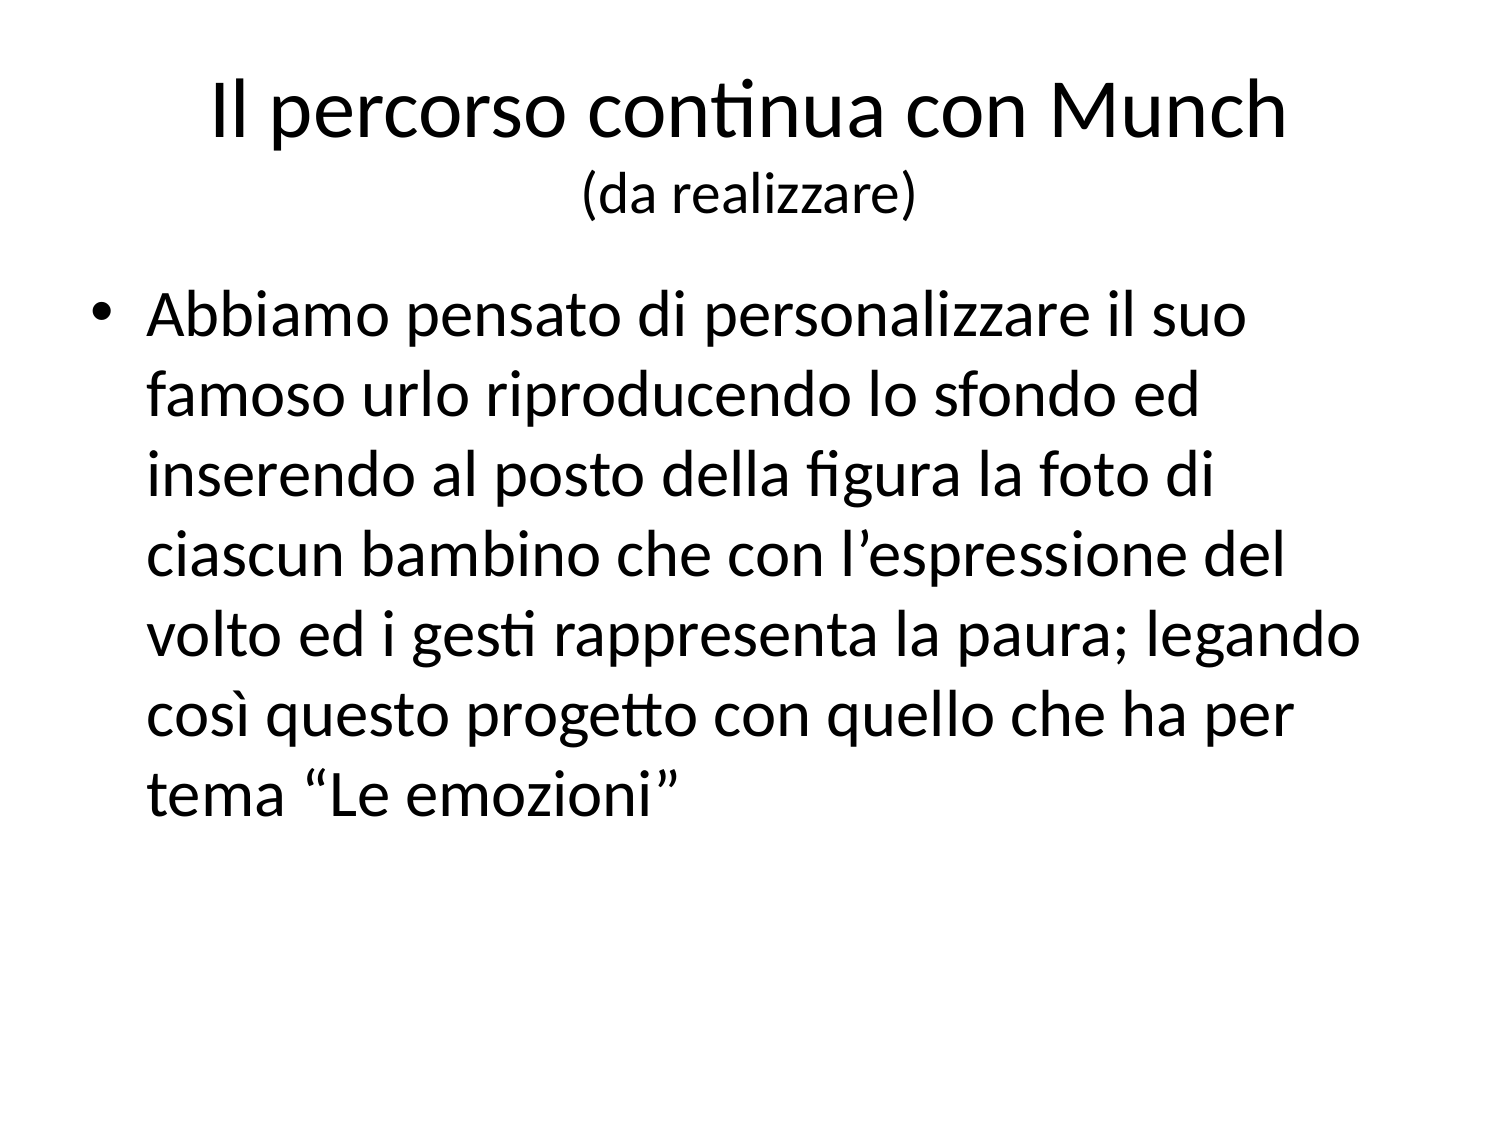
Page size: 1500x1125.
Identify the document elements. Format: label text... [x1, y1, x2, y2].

title Il percorso continua con Munch (da realizzare) [74, 44, 1426, 233]
list Abbiamo pensato di personalizzare il suo famoso urlo riproducendo lo sfondo ed inserendo al posto della figura la foto di ciascun bambino che con l’espressione del volto ed i gesti rappresenta la paura; legando così questo progetto con quello che ha per tema “Le emozioni” [74, 262, 1426, 1006]
